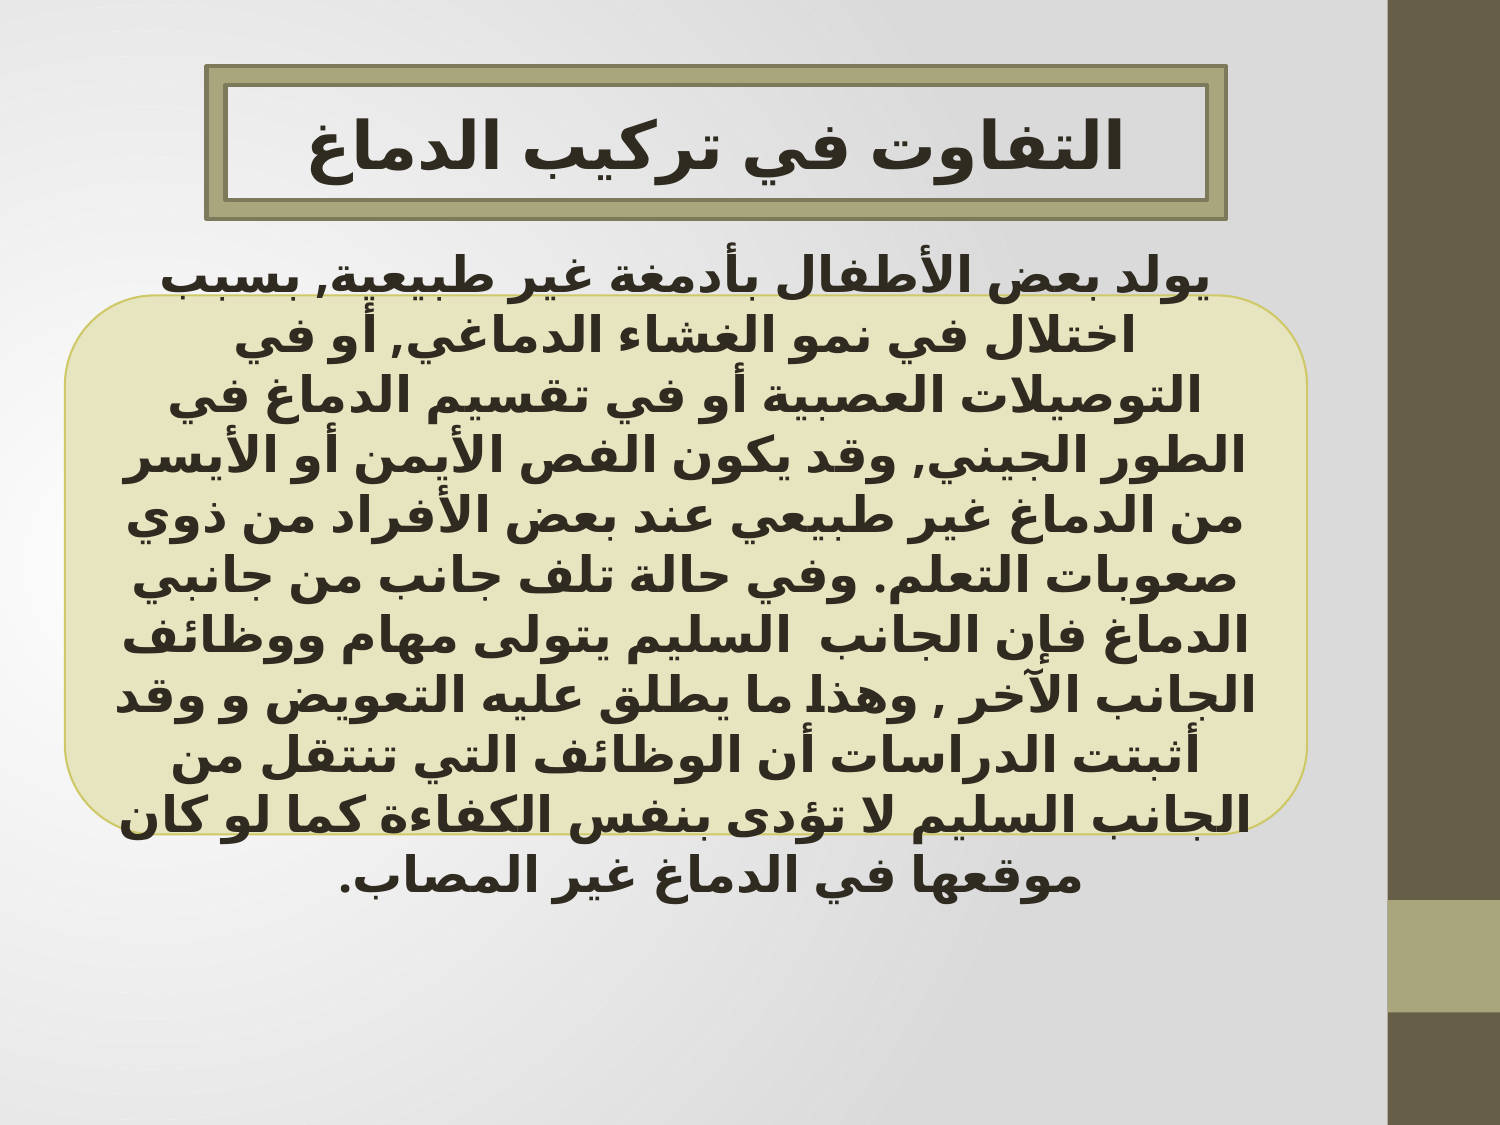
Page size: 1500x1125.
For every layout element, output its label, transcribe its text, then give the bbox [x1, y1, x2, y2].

text_box يولد بعض الأطفال بأدمغة غير طبيعية, بسبب اختلال في نمو الغشاء الدماغي, أو في التوصيلات العصبية أو في تقسيم الدماغ في الطور الجيني, وقد يكون الفص الأيمن أو الأيسر من الدماغ غير طبيعي عند بعض الأفراد من ذوي صعوبات التعلم. وفي حالة تلف جانب من جانبي الدماغ فإن الجانب السليم يتولى مهام ووظائف الجانب الآخر , وهذا ما يطلق عليه التعويض و وقد أثبتت الدراسات أن الوظائف التي تنتقل من الجانب السليم لا تؤدى بنفس الكفاءة كما لو كان موقعها في الدماغ غير المصاب. [63, 294, 1309, 836]
text_box التفاوت في تركيب الدماغ [204, 64, 1228, 221]
